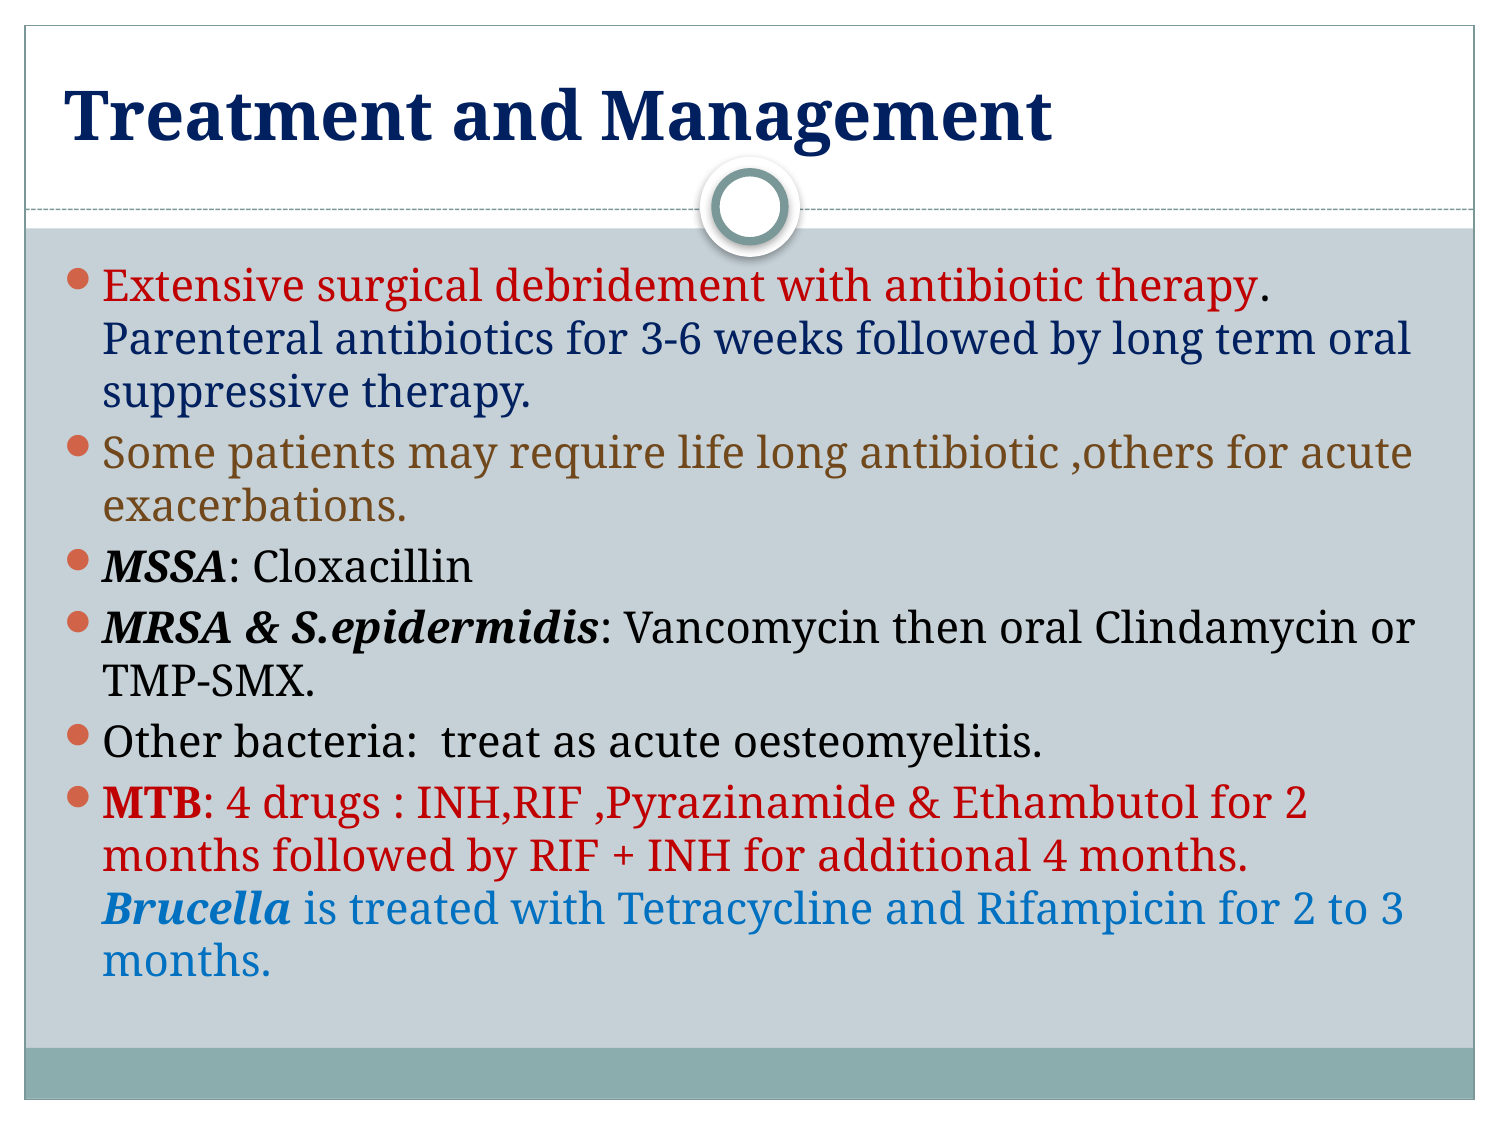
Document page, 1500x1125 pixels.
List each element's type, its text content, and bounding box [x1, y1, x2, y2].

list Extensive surgical debridement with antibiotic therapy. Parenteral antibiotics for 3-6 weeks followed by long term oral suppressive therapy. Some patients may require life long antibiotic ,others for acute exacerbations. MSSA: Cloxacillin MRSA & S.epidermidis: Vancomycin then oral Clindamycin or TMP-SMX. Other bacteria: treat as acute oesteomyelitis. MTB: 4 drugs : INH,RIF ,Pyrazinamide & Ethambutol for 2 months followed by RIF + INH for additional 4 months. Brucella is treated with Tetracycline and Rifampicin for 2 to 3 months. [49, 250, 1445, 1001]
title Treatment and Management [49, 37, 1450, 162]
